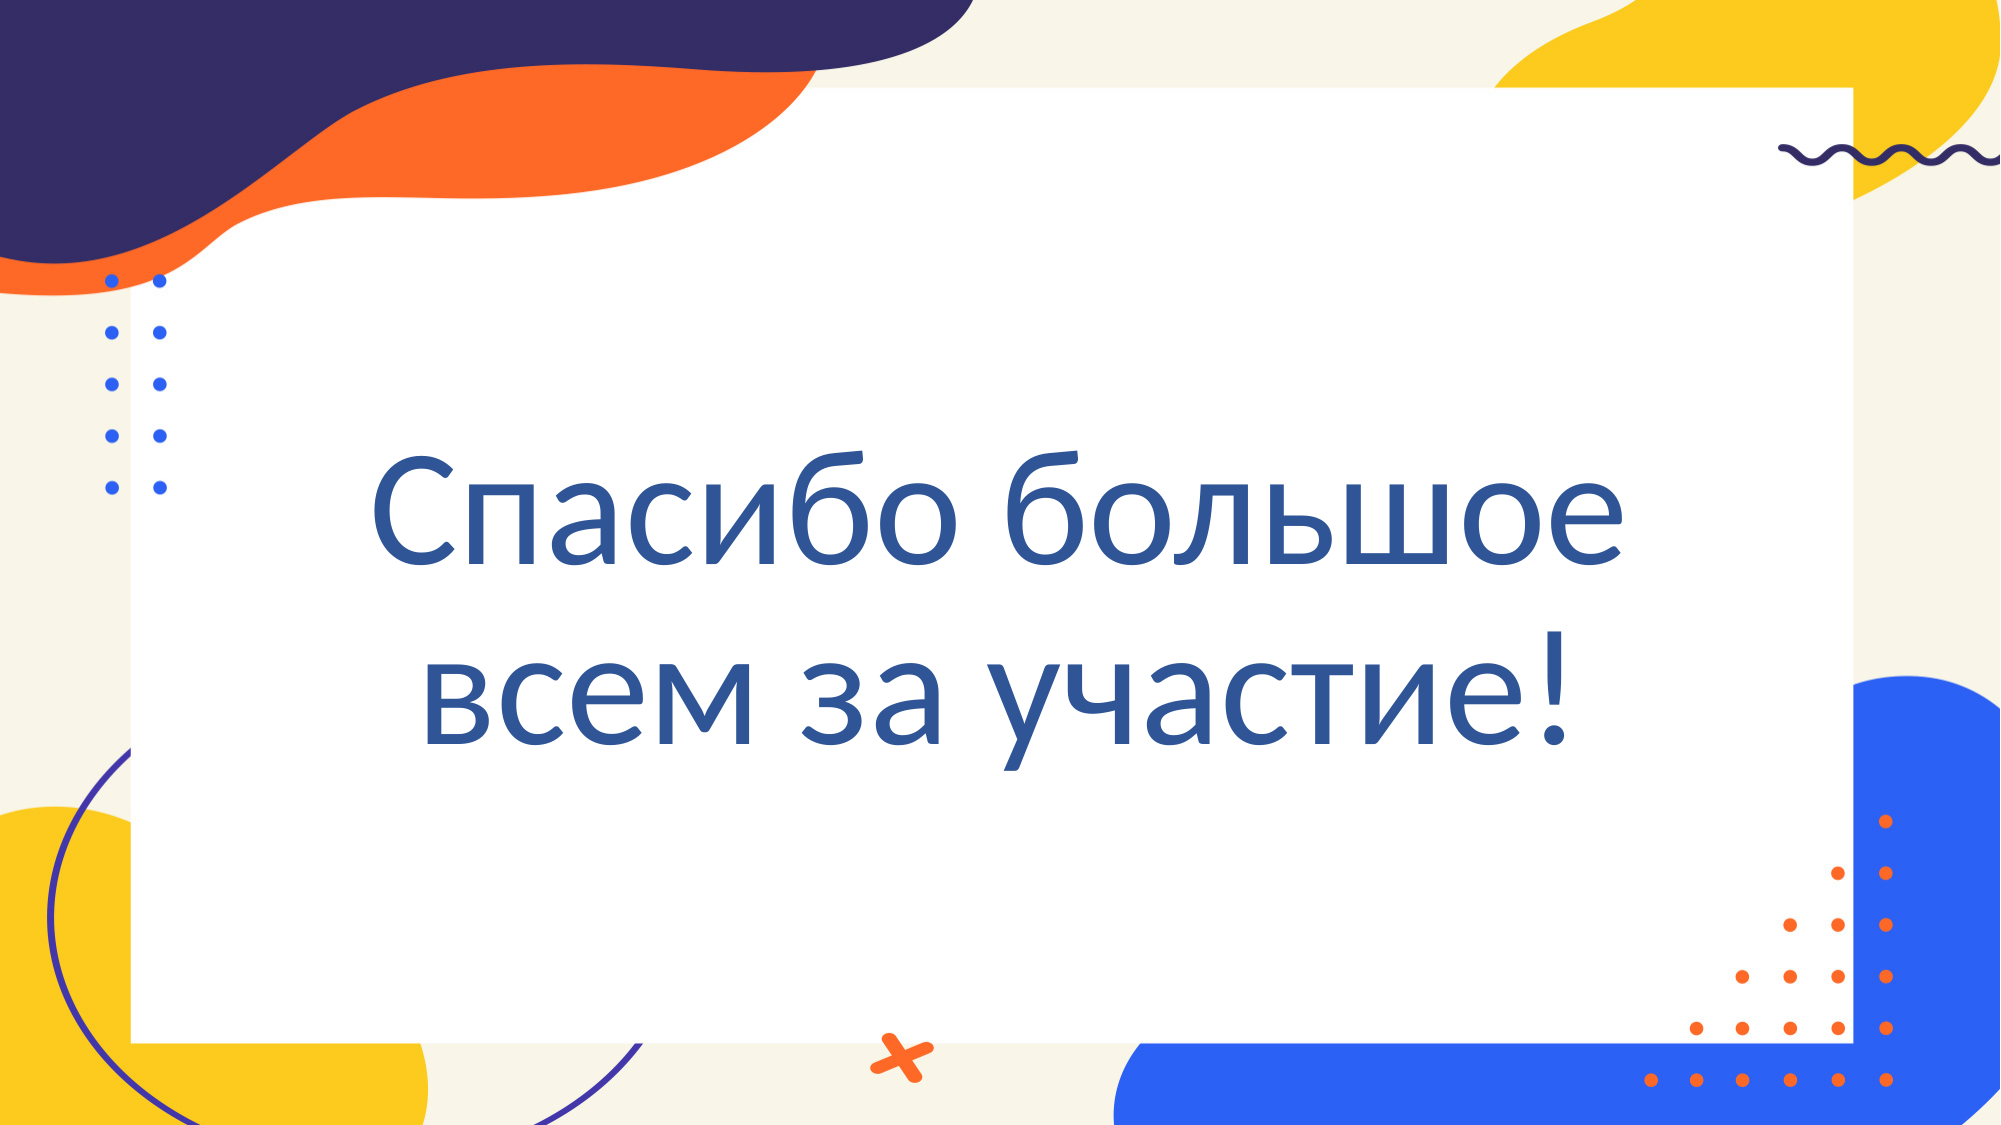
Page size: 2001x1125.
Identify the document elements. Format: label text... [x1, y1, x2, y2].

subtitle ㅤ [1130, 982, 1639, 1125]
picture [0, 0, 2000, 1125]
title Спасибо большое всем за участие! [270, 336, 1730, 789]
